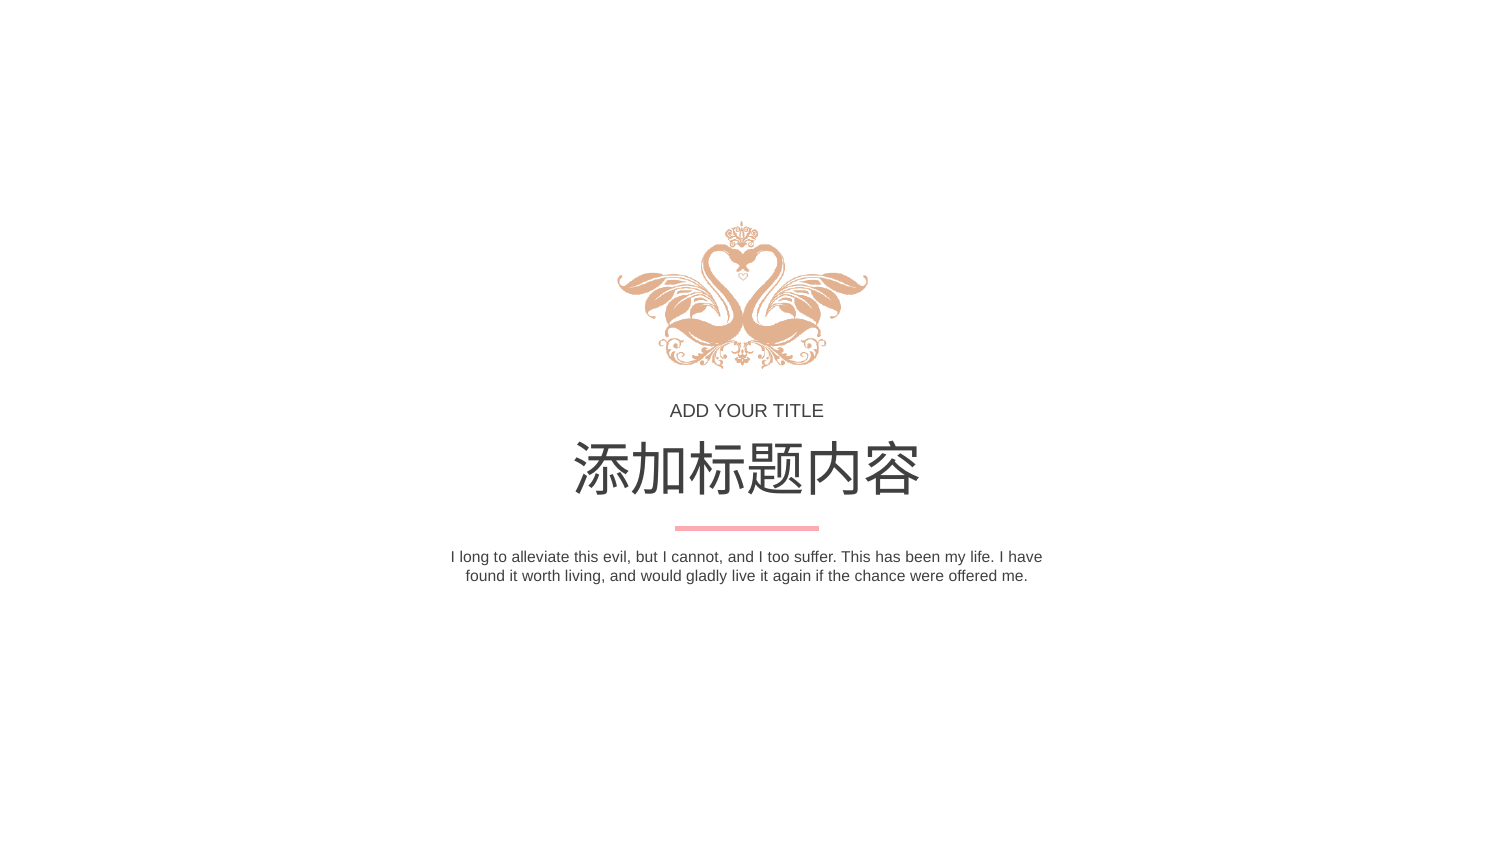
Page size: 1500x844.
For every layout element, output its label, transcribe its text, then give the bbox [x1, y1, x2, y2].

text_box I long to alleviate this evil, but I cannot, and I too suffer. This has been my life. I have found it worth living, and would gladly live it again if the chance were offered me. [435, 539, 1059, 592]
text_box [555, 387, 939, 511]
picture [617, 221, 868, 369]
